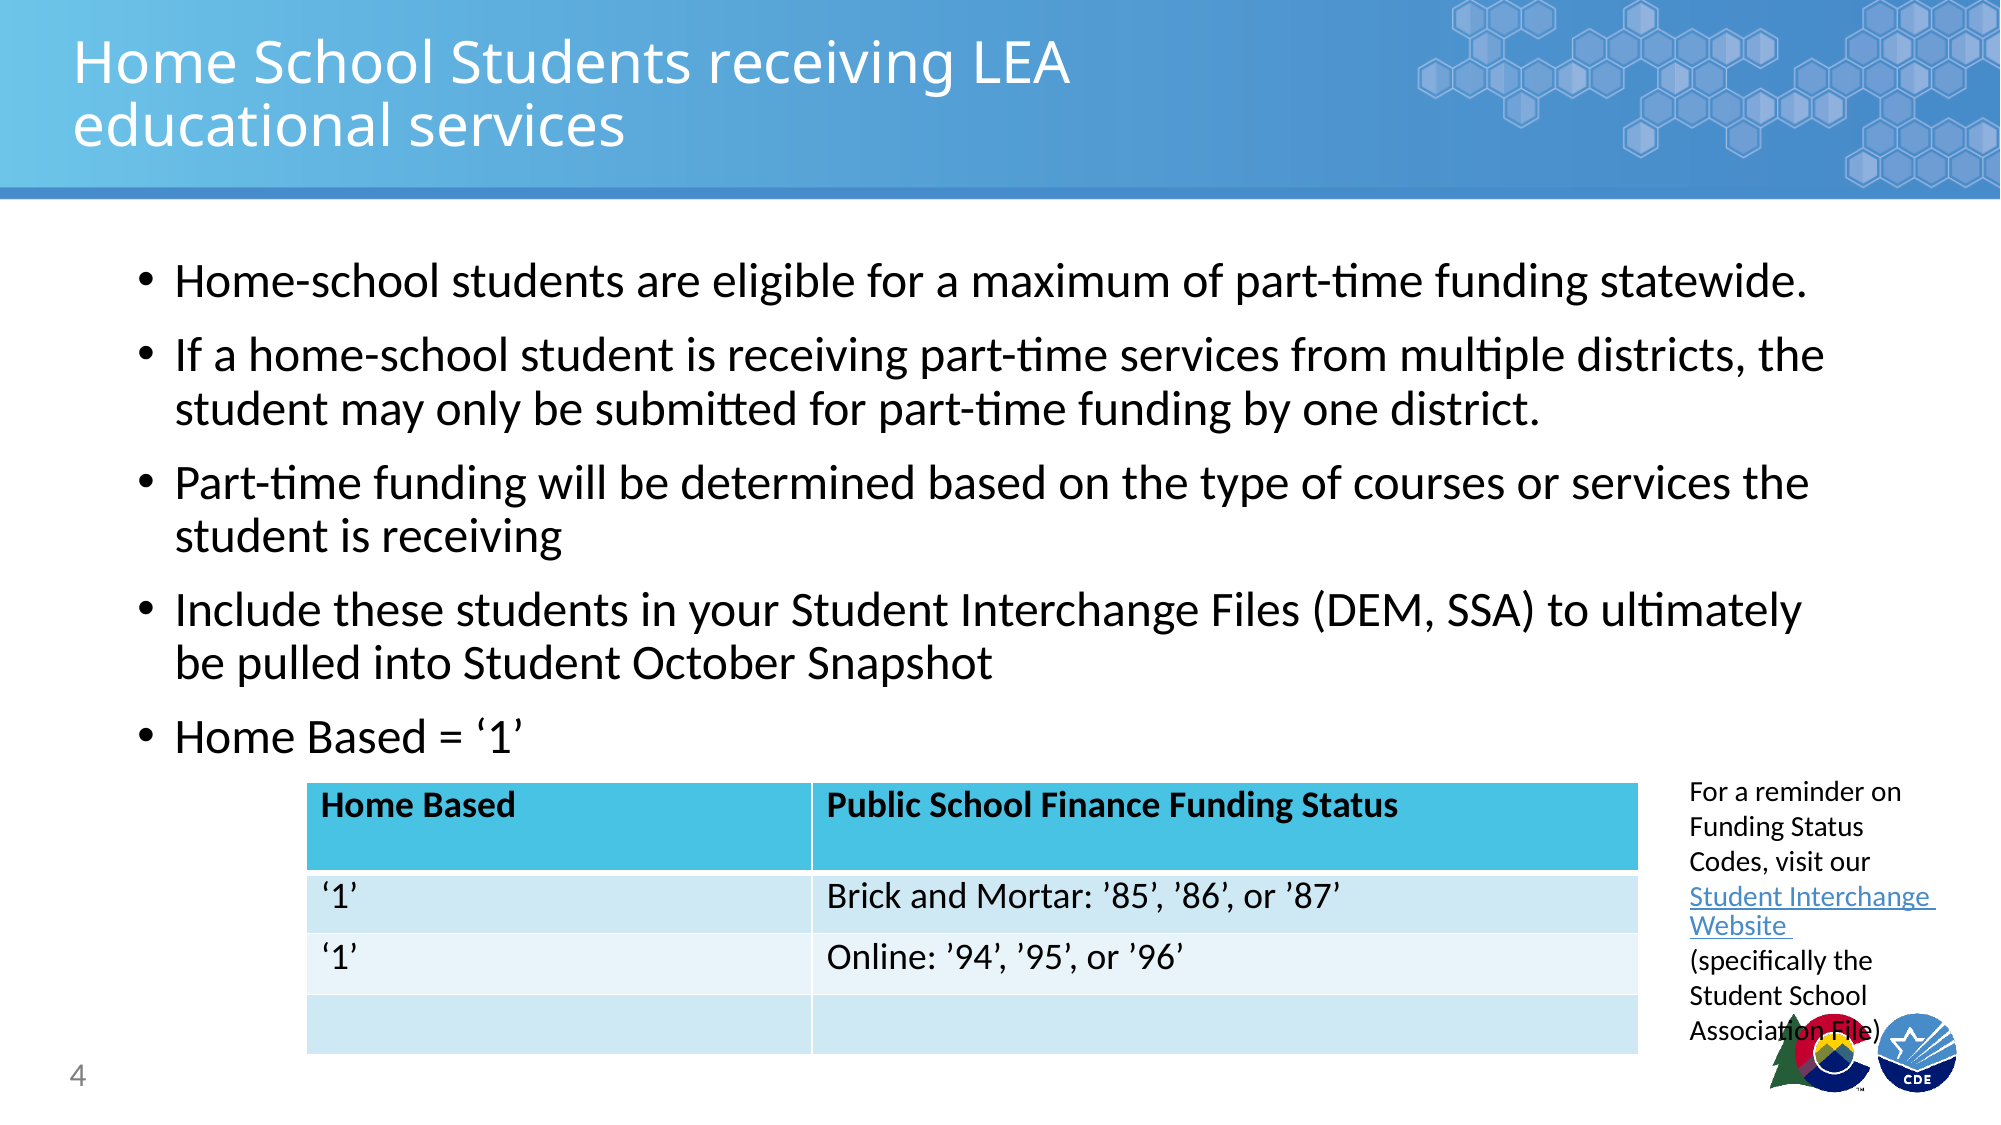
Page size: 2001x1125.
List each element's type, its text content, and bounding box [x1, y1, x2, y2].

table_header Home Based [307, 783, 811, 870]
table_cell [813, 995, 1638, 1054]
picture [0, 0, 2000, 200]
list Home-school students are eligible for a maximum of part-time funding statewide. If a home-school student is receiving part-time services from multiple districts, the student may only be submitted for part-time funding by one district. Part-time funding will be determined based on the type of courses or services the student is receiving Include these students in your Student Interchange Files (DEM, SSA) to ultimately be pulled into Student October Snapshot Home Based = ‘1’ [137, 254, 1863, 766]
table_cell ‘1’ [307, 934, 811, 994]
table_header Public School Finance Funding Status [813, 783, 1638, 870]
text_box For a reminder on Funding Status Codes, visit our Student Interchange Website (specifically the Student School Association File) [1674, 765, 1958, 1025]
table_cell ‘1’ [307, 876, 811, 933]
table_cell Brick and Mortar: ’85’, ’86’, or ’87’ [813, 876, 1638, 933]
table_cell [307, 995, 811, 1054]
picture [1768, 1025, 1957, 1093]
slide_number 4 [54, 1042, 505, 1103]
table_cell Online: ’94’, ’95’, or ’96’ [813, 934, 1638, 994]
title Home School Students receiving LEA educational services [72, 33, 1396, 182]
